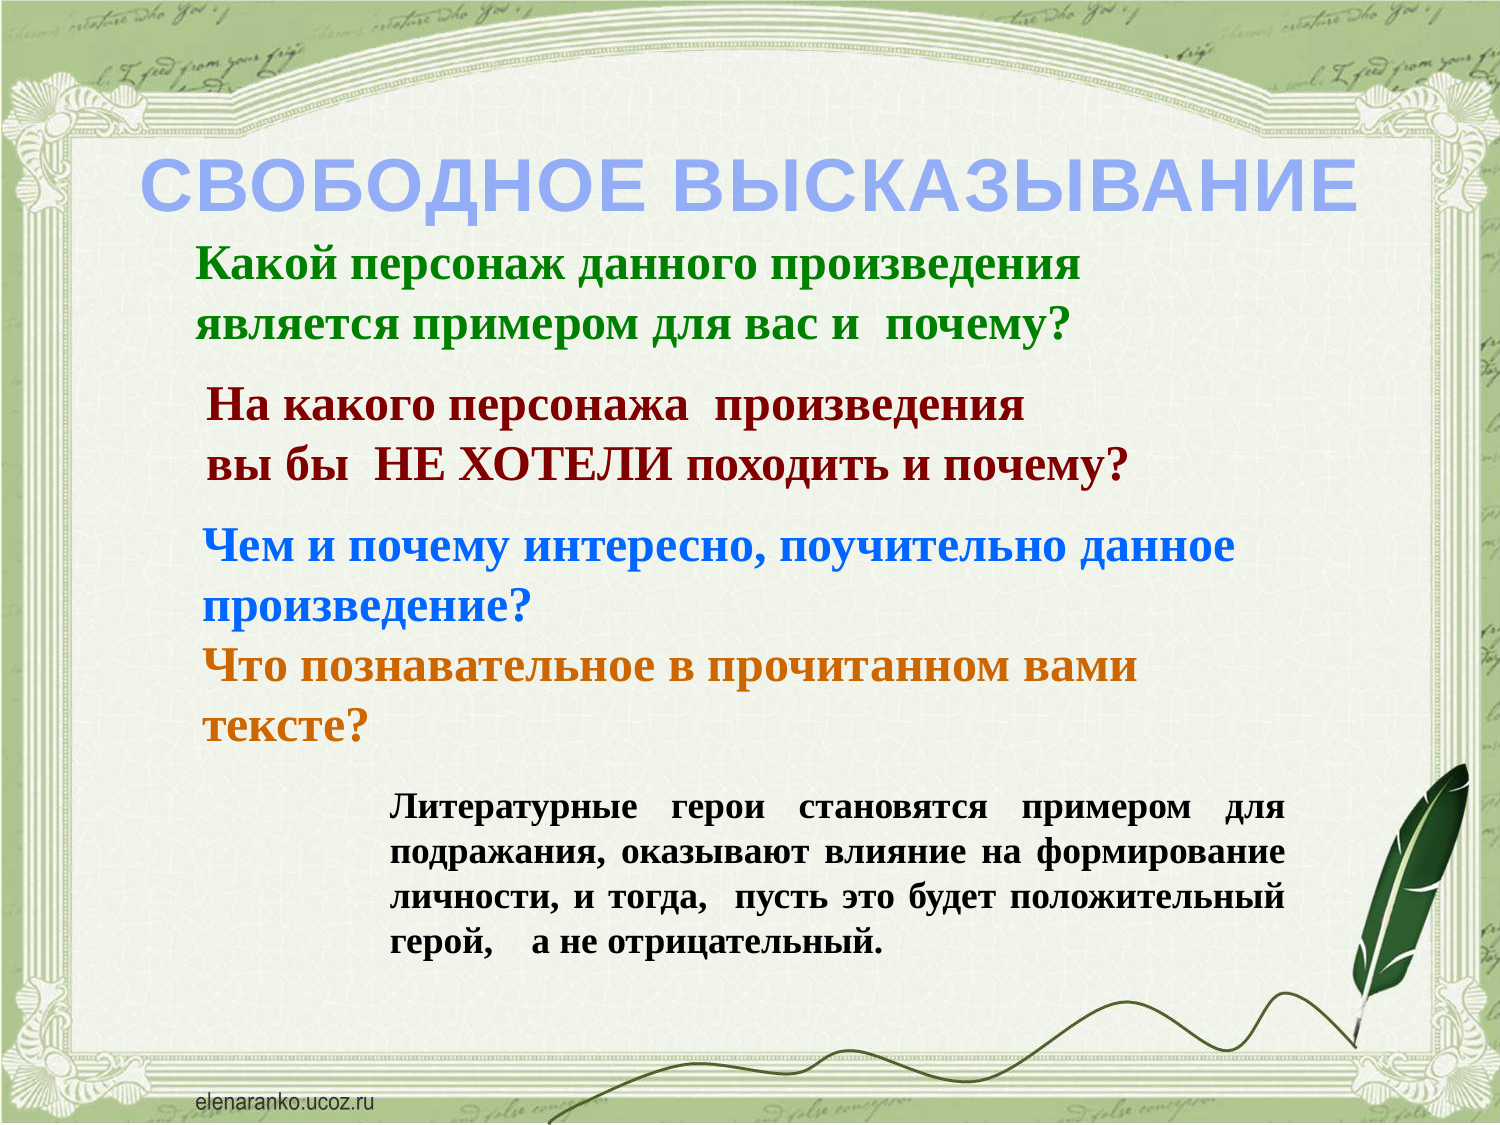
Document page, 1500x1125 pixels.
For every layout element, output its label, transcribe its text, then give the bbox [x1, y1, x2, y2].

text_box Какой персонаж данного произведения является примером для вас и почему? [105, 234, 1395, 358]
picture [0, 234, 1500, 1125]
text_box СВОБОДНОЕ ВЫСКАЗЫВАНИЕ [0, 128, 1500, 234]
text_box На какого персонажа произведения вы бы НЕ ХОТЕЛИ походить и почему? [117, 363, 1395, 498]
text_box Литературные герои становятся примером для подражания, оказывают влияние на формирование личности, и тогда, пусть это будет положительный герой, а не отрицательный. [375, 773, 1301, 969]
picture [0, 0, 1500, 128]
text_box Чем и почему интересно, поучительно данное произведение? Что познавательное в прочитанном вами тексте? [187, 503, 1254, 759]
